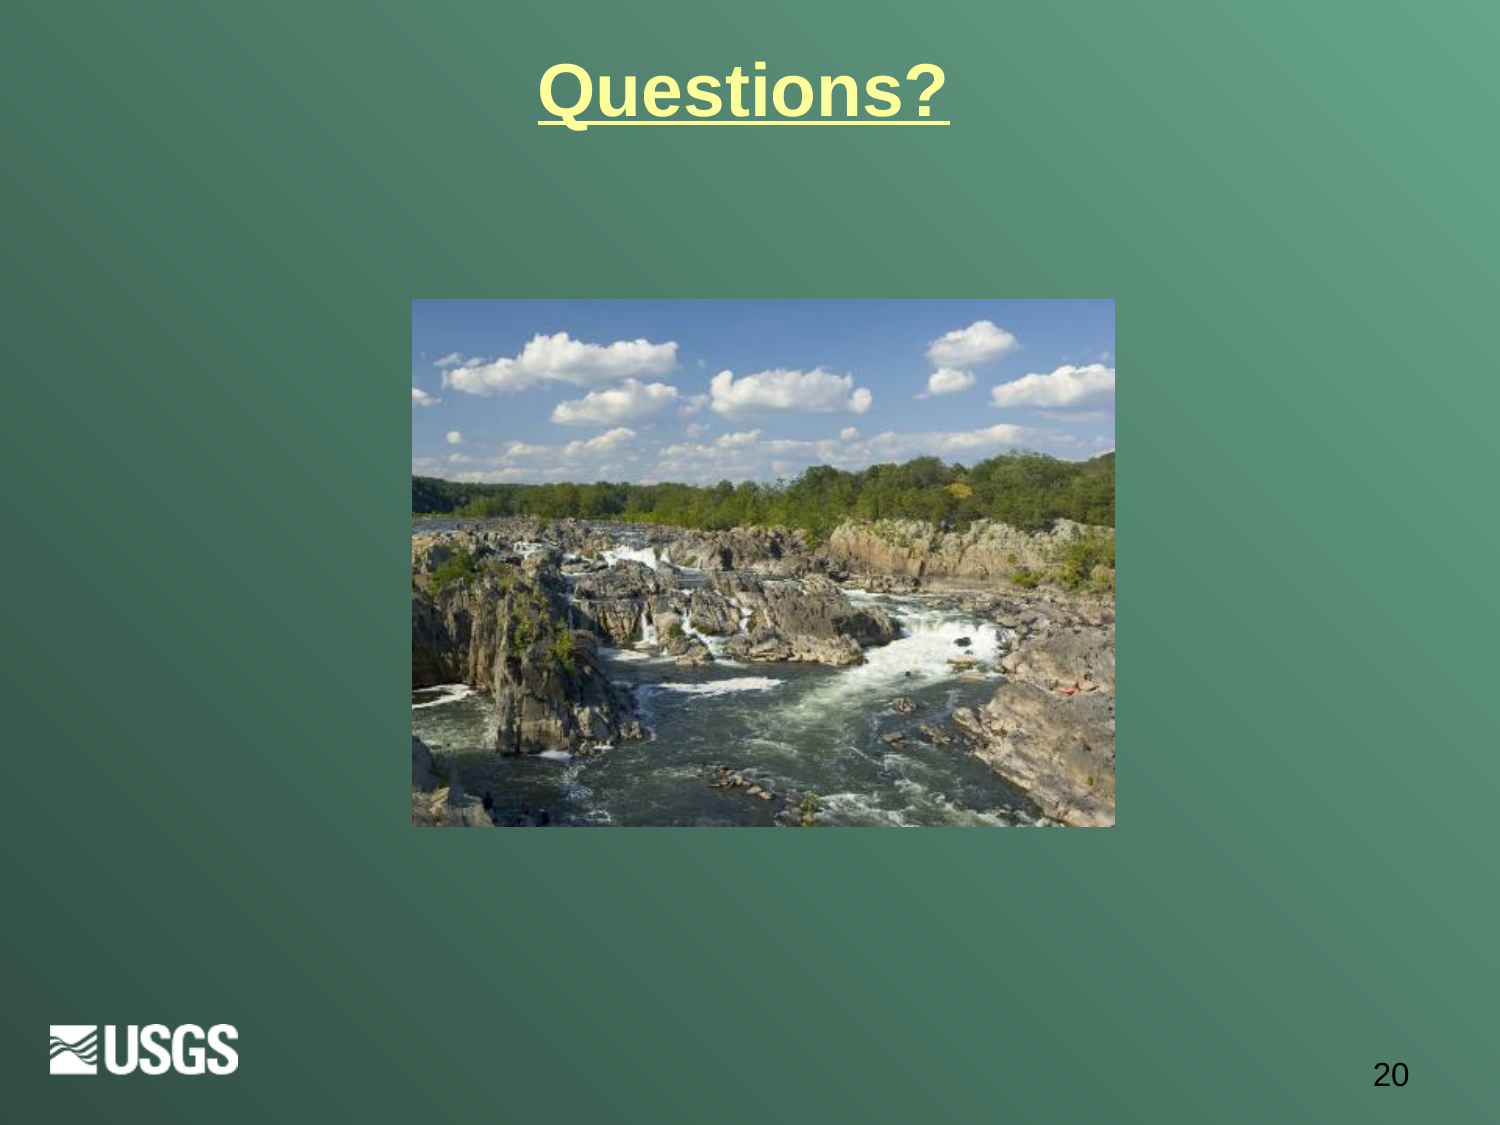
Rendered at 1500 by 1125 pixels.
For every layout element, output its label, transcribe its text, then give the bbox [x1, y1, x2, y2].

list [412, 299, 1115, 827]
title Questions? [50, 37, 1438, 225]
slide_number 20 [1074, 1042, 1425, 1103]
